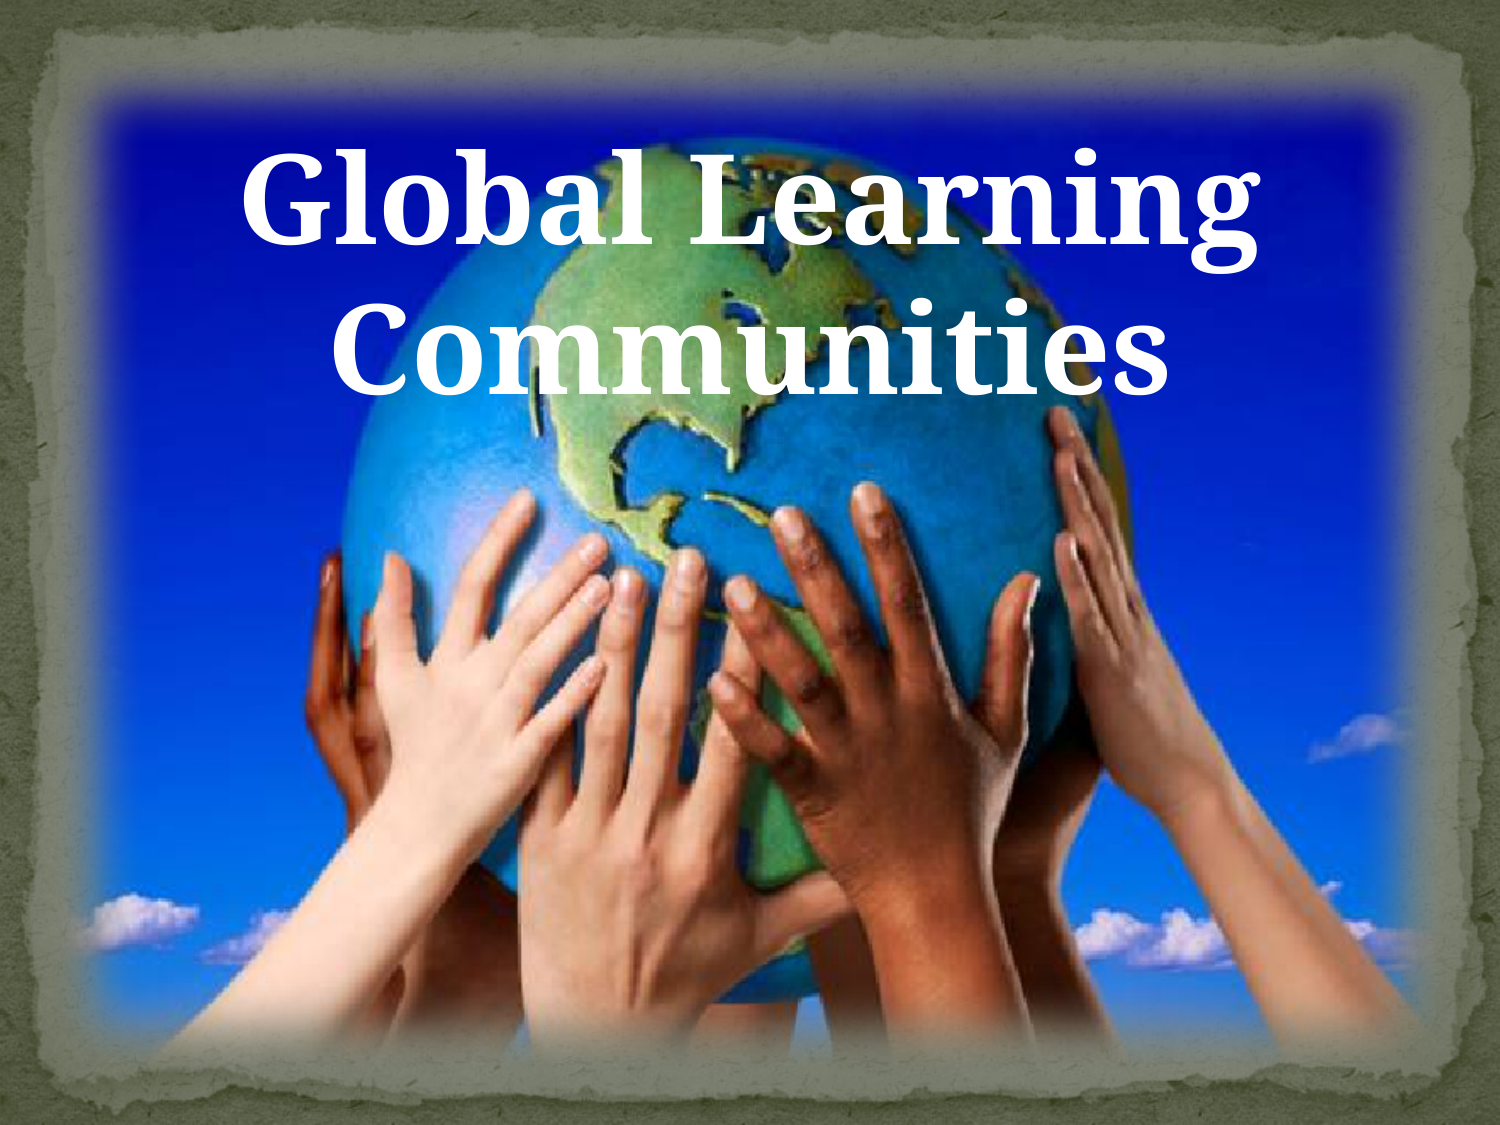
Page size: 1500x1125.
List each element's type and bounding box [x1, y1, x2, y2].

picture [51, 51, 1449, 1074]
